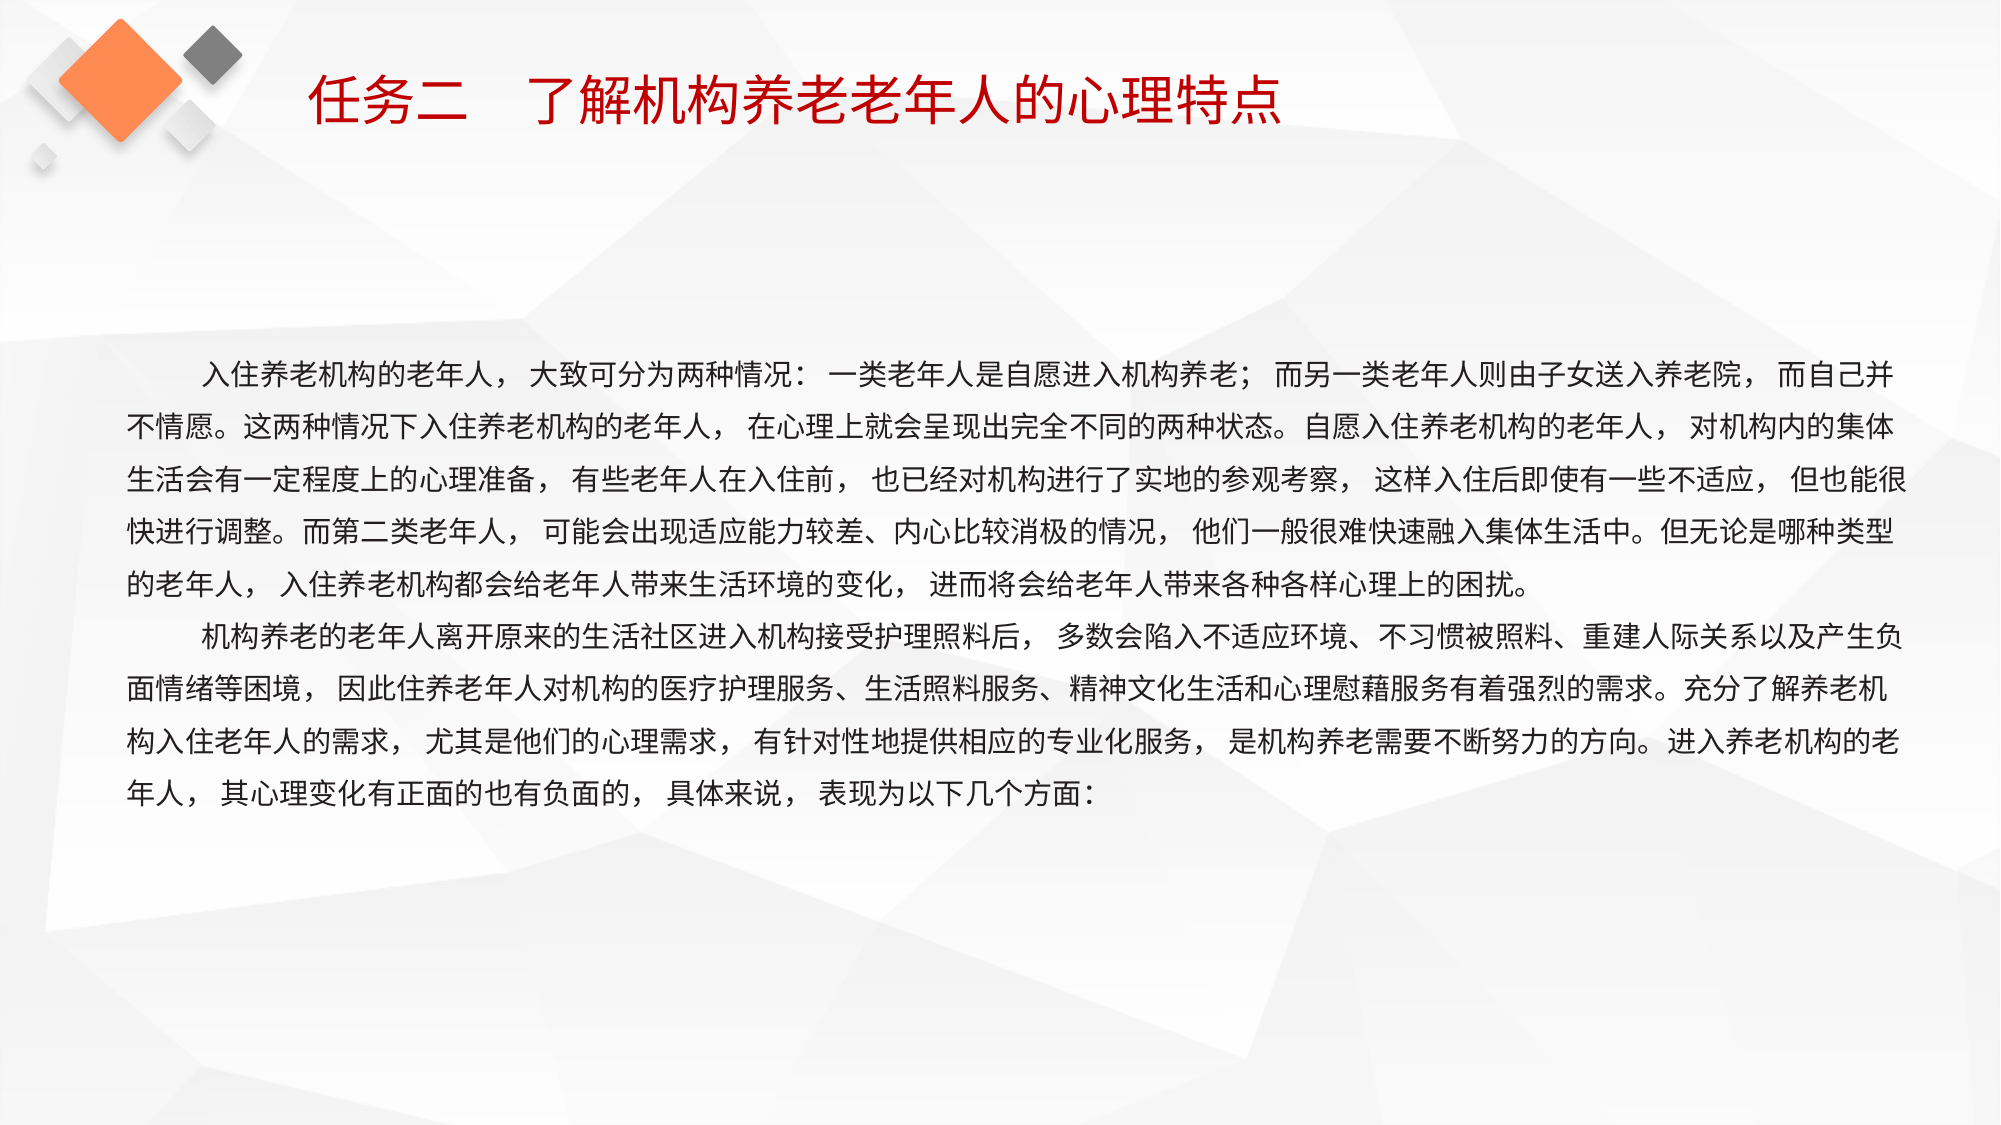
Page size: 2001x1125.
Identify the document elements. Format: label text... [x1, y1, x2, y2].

text_box 任务二 了解机构养老老年人的心理特点 [292, 58, 1380, 139]
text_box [34, 33, 235, 166]
picture [0, 0, 2000, 1125]
text_box 入住养老机构的老年人， 大致可分为两种情况： 一类老年人是自愿进入机构养老； 而另一类老年人则由子女送入养老院， 而自己并不情愿。这两种情况下入住养老机构的老年人， 在心理上就会呈现出完全不同的两种状态。自愿入住养老机构的老年人， 对机构内的集体生活会有一定程度上的心理准备， 有些老年人在入住前， 也已经对机构进行了实地的参观考察， 这样入住后即使有一些不适应， 但也能很快进行调整。而第二类老年人， 可能会出现适应能力较差、内心比较消极的情况， 他们一般很难快速融入集体生活中。但无论是哪种类型的老年人， 入住养老机构都会给老年人带来生活环境的变化， 进而将会给老年人带来各种各样心理上的困扰。 机构养老的老年人离开原来的生活社区进入机构接受护理照料后， 多数会陷入不适应环境、不习惯被照料、重建人际关系以及产生负面情绪等困境， 因此住养老年人对机构的医疗护理服务、生活照料服务、精神文化生活和心理慰藉服务有着强烈的需求。充分了解养老机构入住老年人的需求， 尤其是他们的心理需求， 有针对性地提供相应的专业化服务， 是机构养老需要不断努力的方向。进入养老机构的老年人， 其心理变化有正面的也有负面的， 具体来说， 表现为以下几个方面： [111, 331, 1926, 819]
